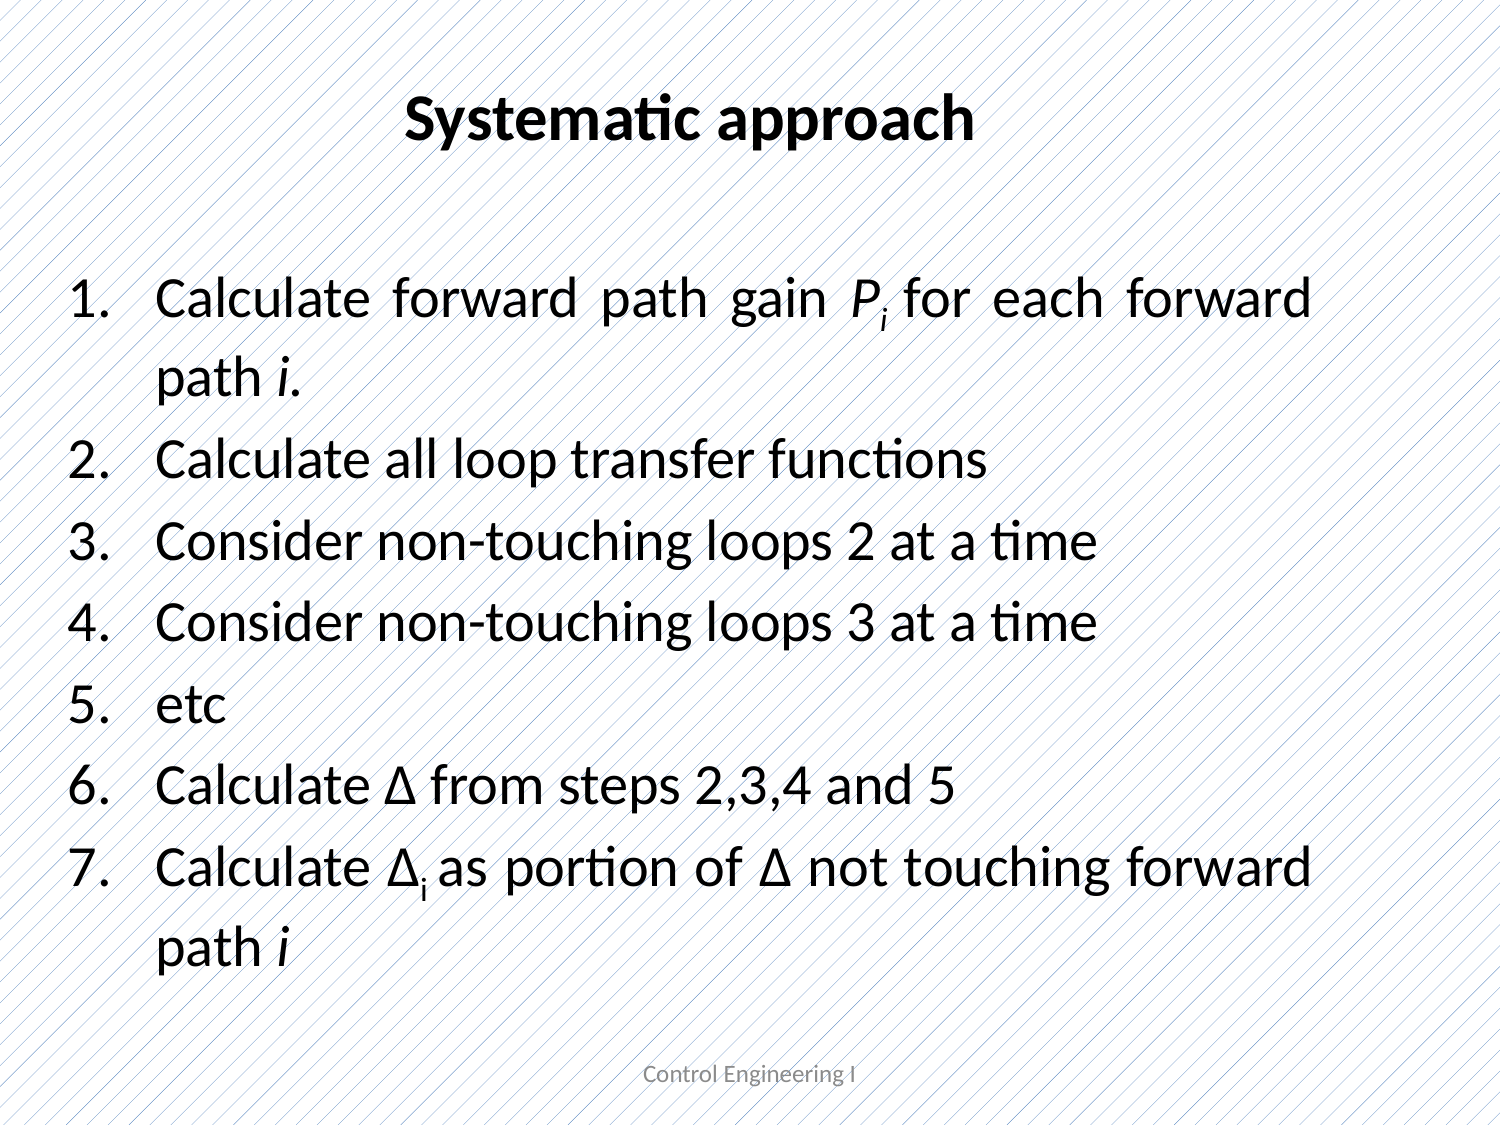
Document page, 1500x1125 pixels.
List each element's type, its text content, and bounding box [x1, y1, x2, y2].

footer Control Engineering I [512, 1042, 988, 1103]
text_box Systematic approach Calculate forward path gain Pi for each forward path i. Calculate all loop transfer functions Consider non-touching loops 2 at a time Consider non-touching loops 3 at a time etc Calculate Δ from steps 2,3,4 and 5 Calculate Δi as portion of Δ not touching forward path i [53, 66, 1328, 1083]
